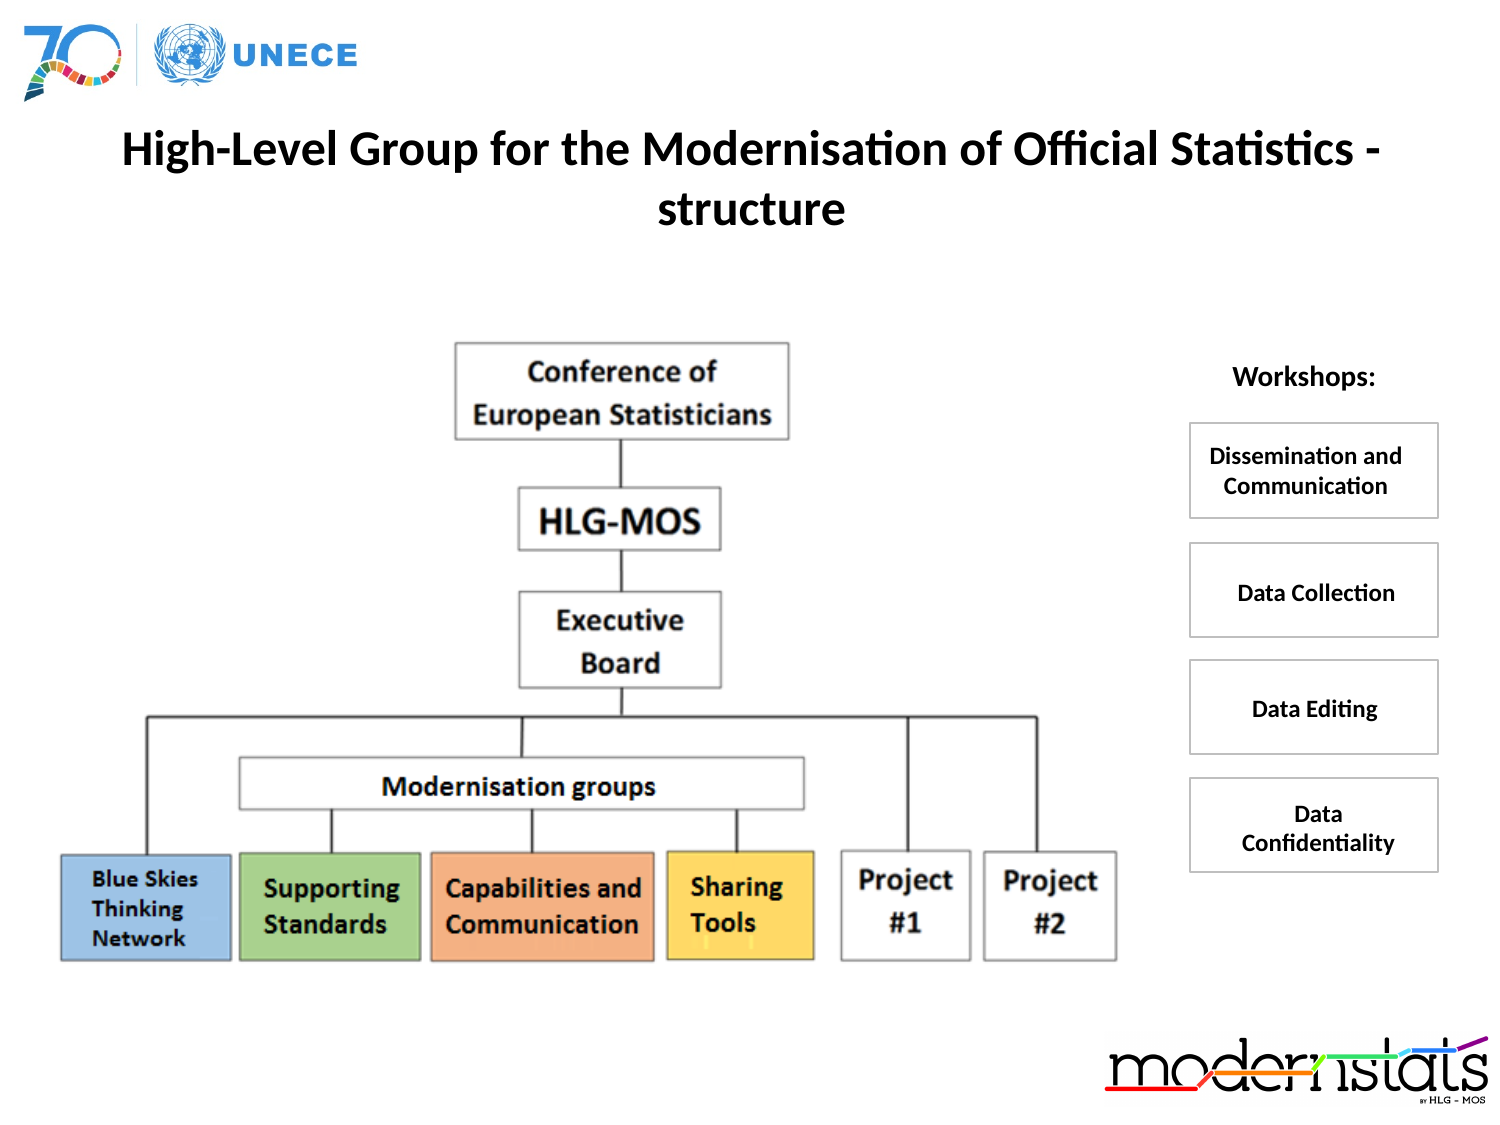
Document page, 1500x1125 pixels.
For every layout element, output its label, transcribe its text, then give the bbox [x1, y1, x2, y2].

title High-Level Group for the Modernisation of Official Statistics - structure [76, 103, 1427, 247]
text_box Data Confidentiality [1212, 789, 1425, 865]
picture [52, 333, 1138, 976]
text_box [1188, 421, 1440, 520]
text_box Data Collection [1222, 568, 1425, 614]
text_box Dissemination and Communication [1187, 432, 1426, 508]
text_box [1188, 541, 1440, 639]
text_box Data Editing [1237, 685, 1400, 731]
text_box Workshops: [1217, 349, 1395, 400]
picture [5, 18, 366, 104]
text_box [1188, 657, 1440, 756]
text_box [1188, 776, 1440, 874]
picture [1104, 1031, 1489, 1107]
